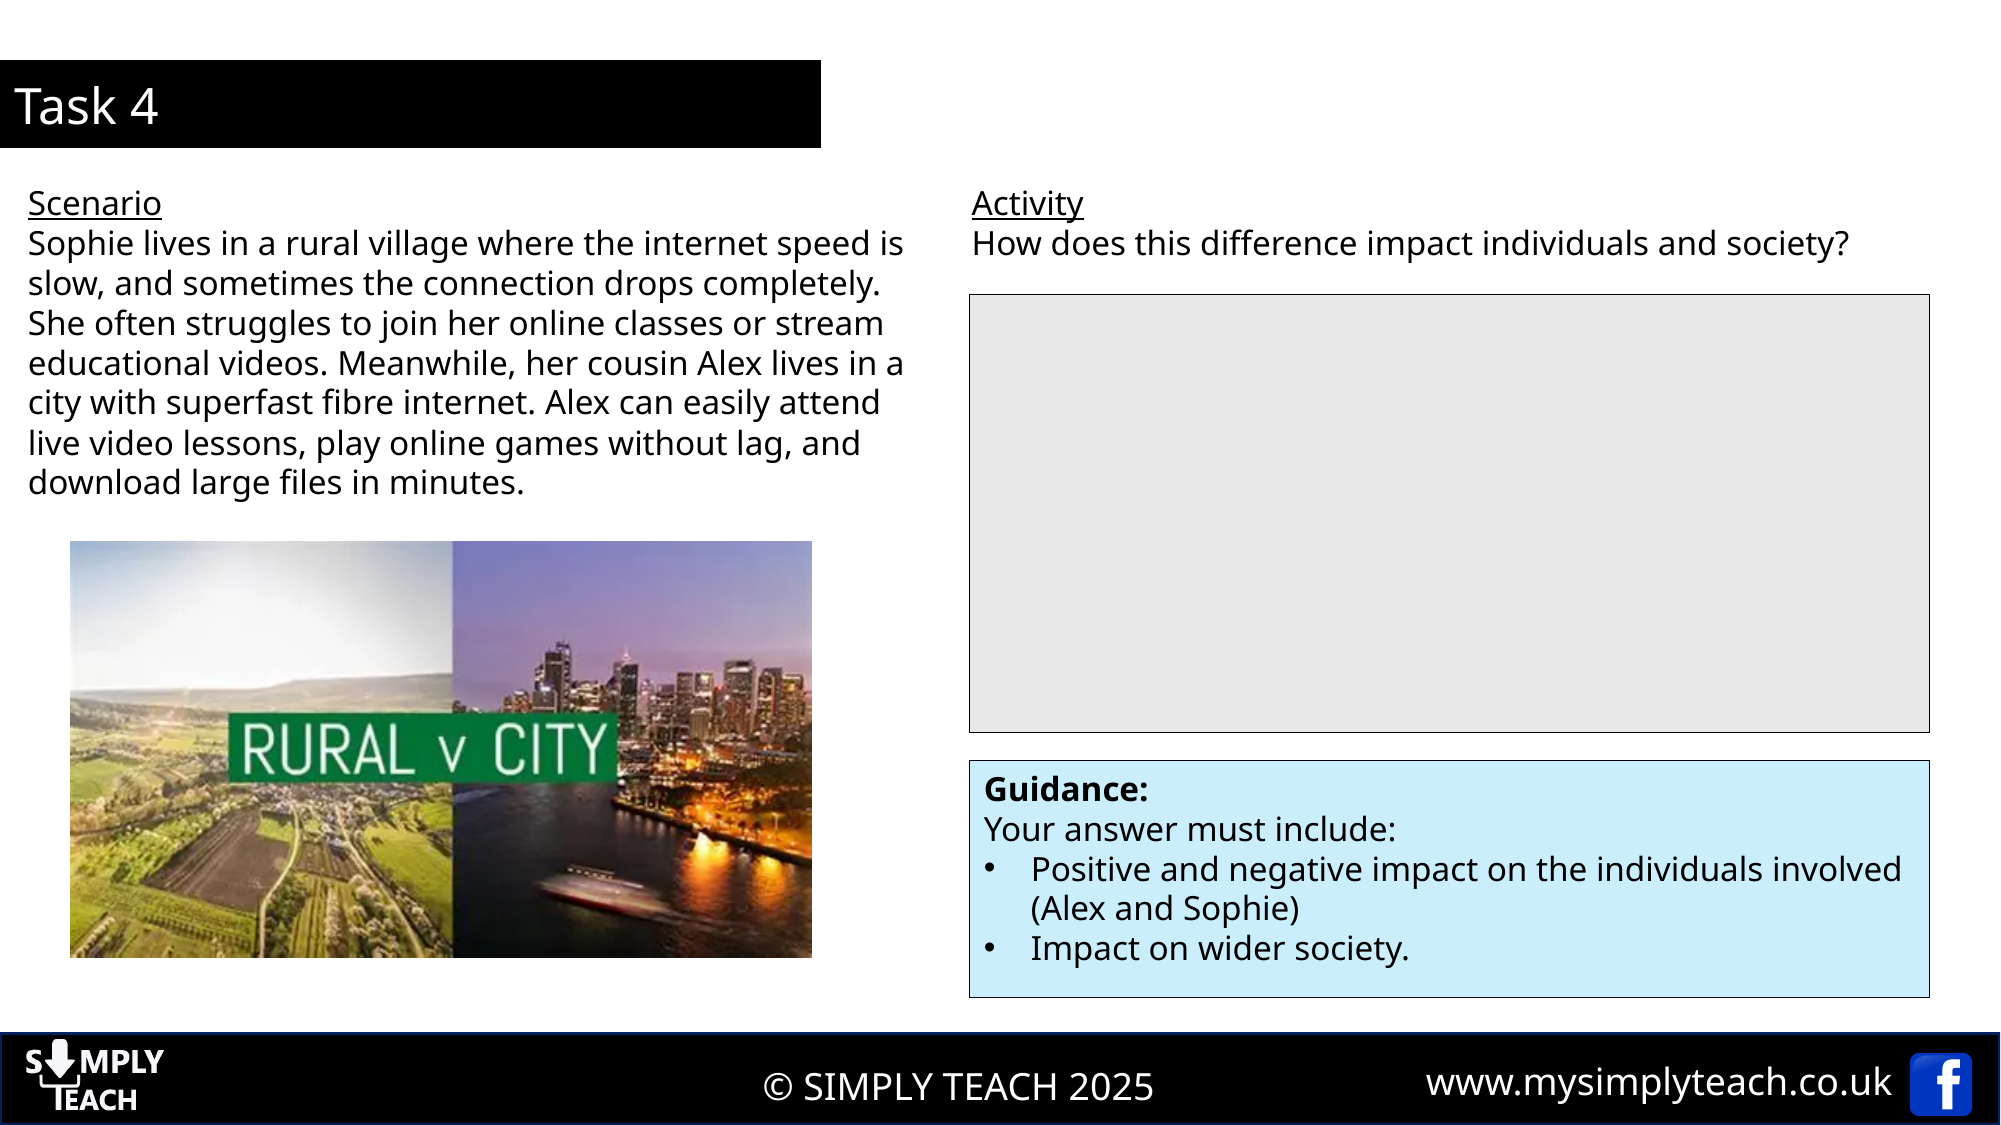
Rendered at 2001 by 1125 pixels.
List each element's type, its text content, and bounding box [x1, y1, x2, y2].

text_box Activity How does this difference impact individuals and society? [956, 174, 1895, 270]
text_box Scenario Sophie lives in a rural village where the internet speed is slow, and sometimes the connection drops completely. She often struggles to join her online classes or stream educational videos. Meanwhile, her cousin Alex lives in a city with superfast fibre internet. Alex can easily attend live video lessons, play online games without lag, and download large files in minutes. [13, 174, 957, 509]
picture [15, 1033, 182, 1122]
text_box Task 4 [0, 60, 821, 148]
text_box [968, 292, 1931, 734]
text_box Guidance: Your answer must include: Positive and negative impact on the individuals involved (Alex and Sophie) Impact on wider society. [968, 759, 1931, 999]
picture [1907, 1050, 1975, 1119]
picture [70, 541, 813, 958]
